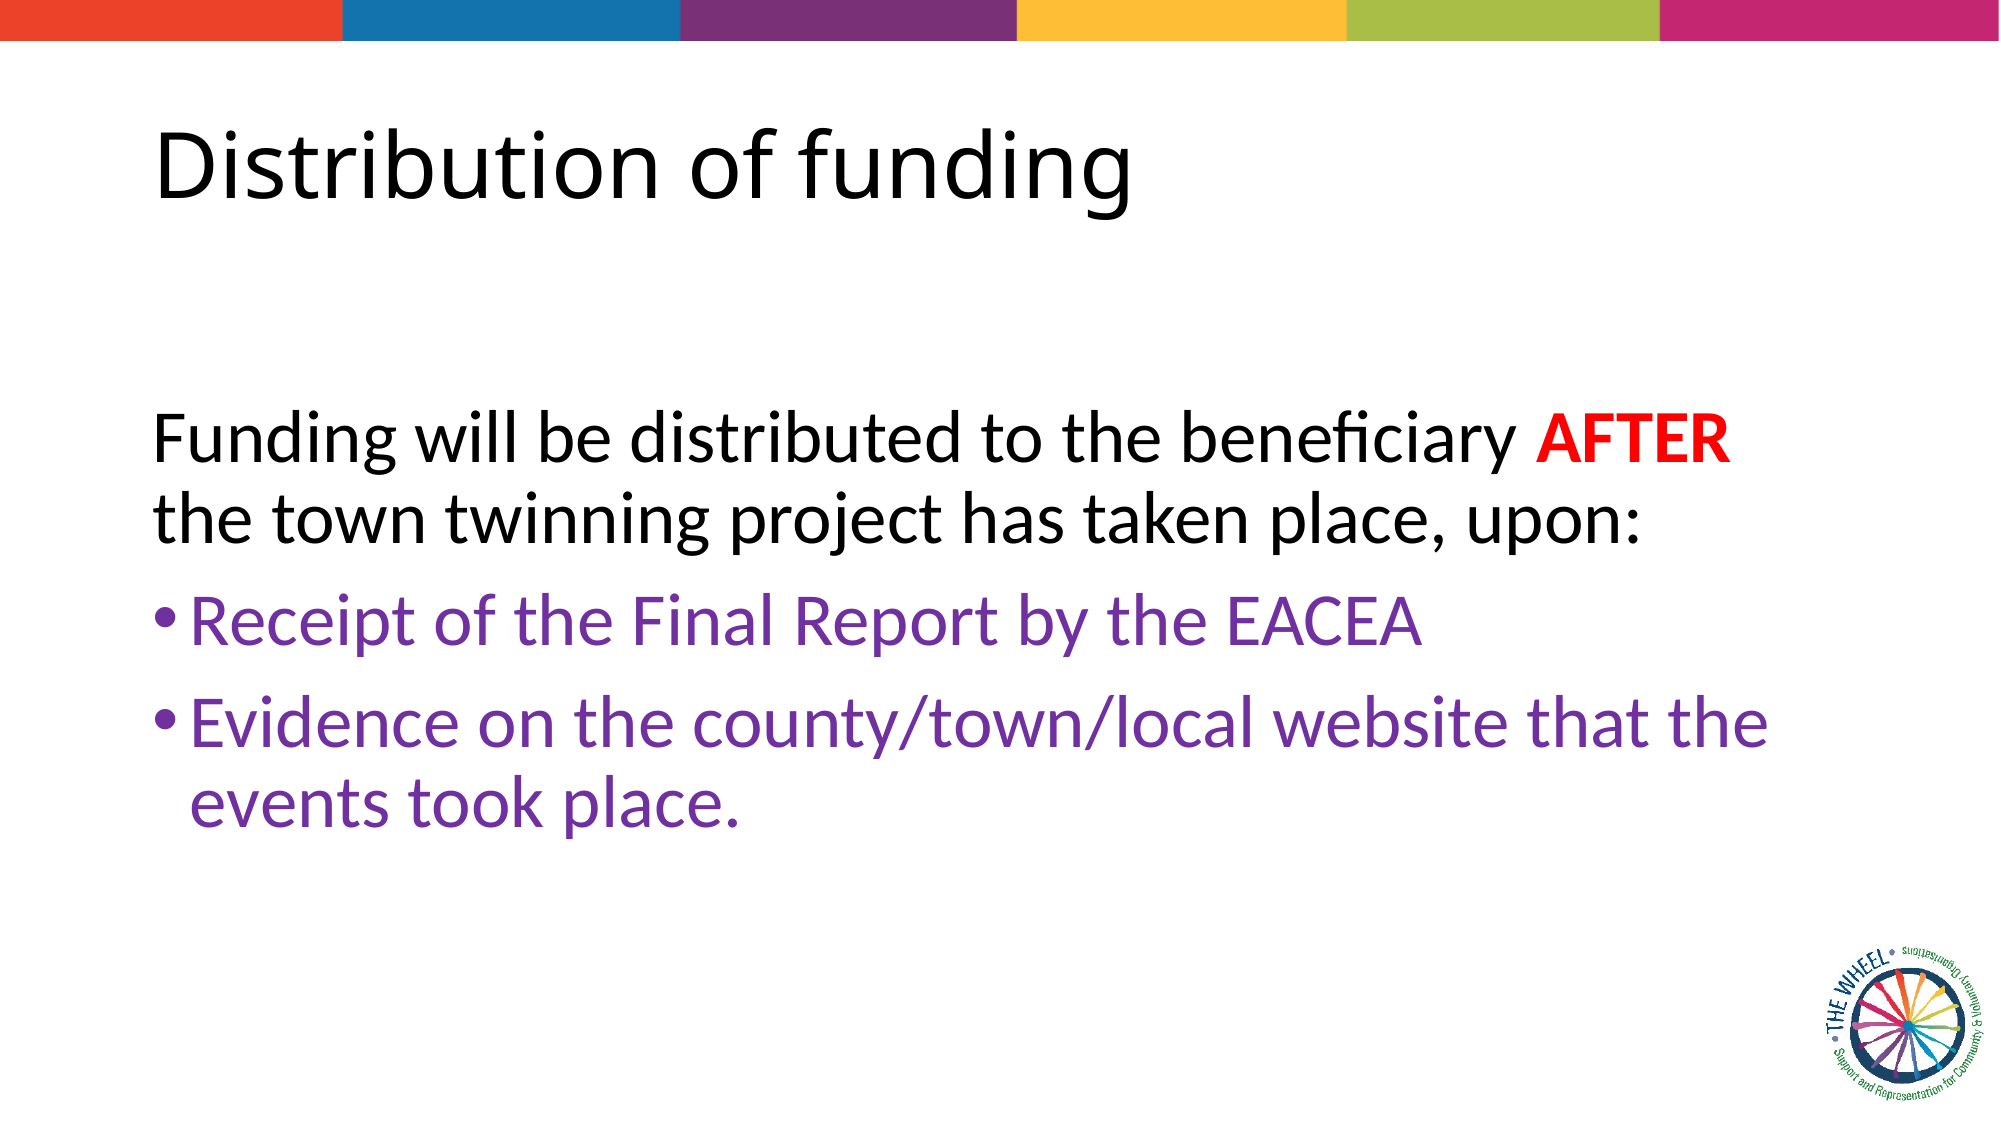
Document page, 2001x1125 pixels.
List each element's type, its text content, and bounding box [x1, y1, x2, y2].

picture [1825, 944, 1984, 1103]
picture [0, 0, 2000, 41]
title Distribution of funding [137, 59, 1863, 278]
list Funding will be distributed to the beneficiary AFTER the town twinning project has taken place, upon: Receipt of the Final Report by the EACEA Evidence on the county/town/local website that the events took place. [137, 299, 1863, 1014]
